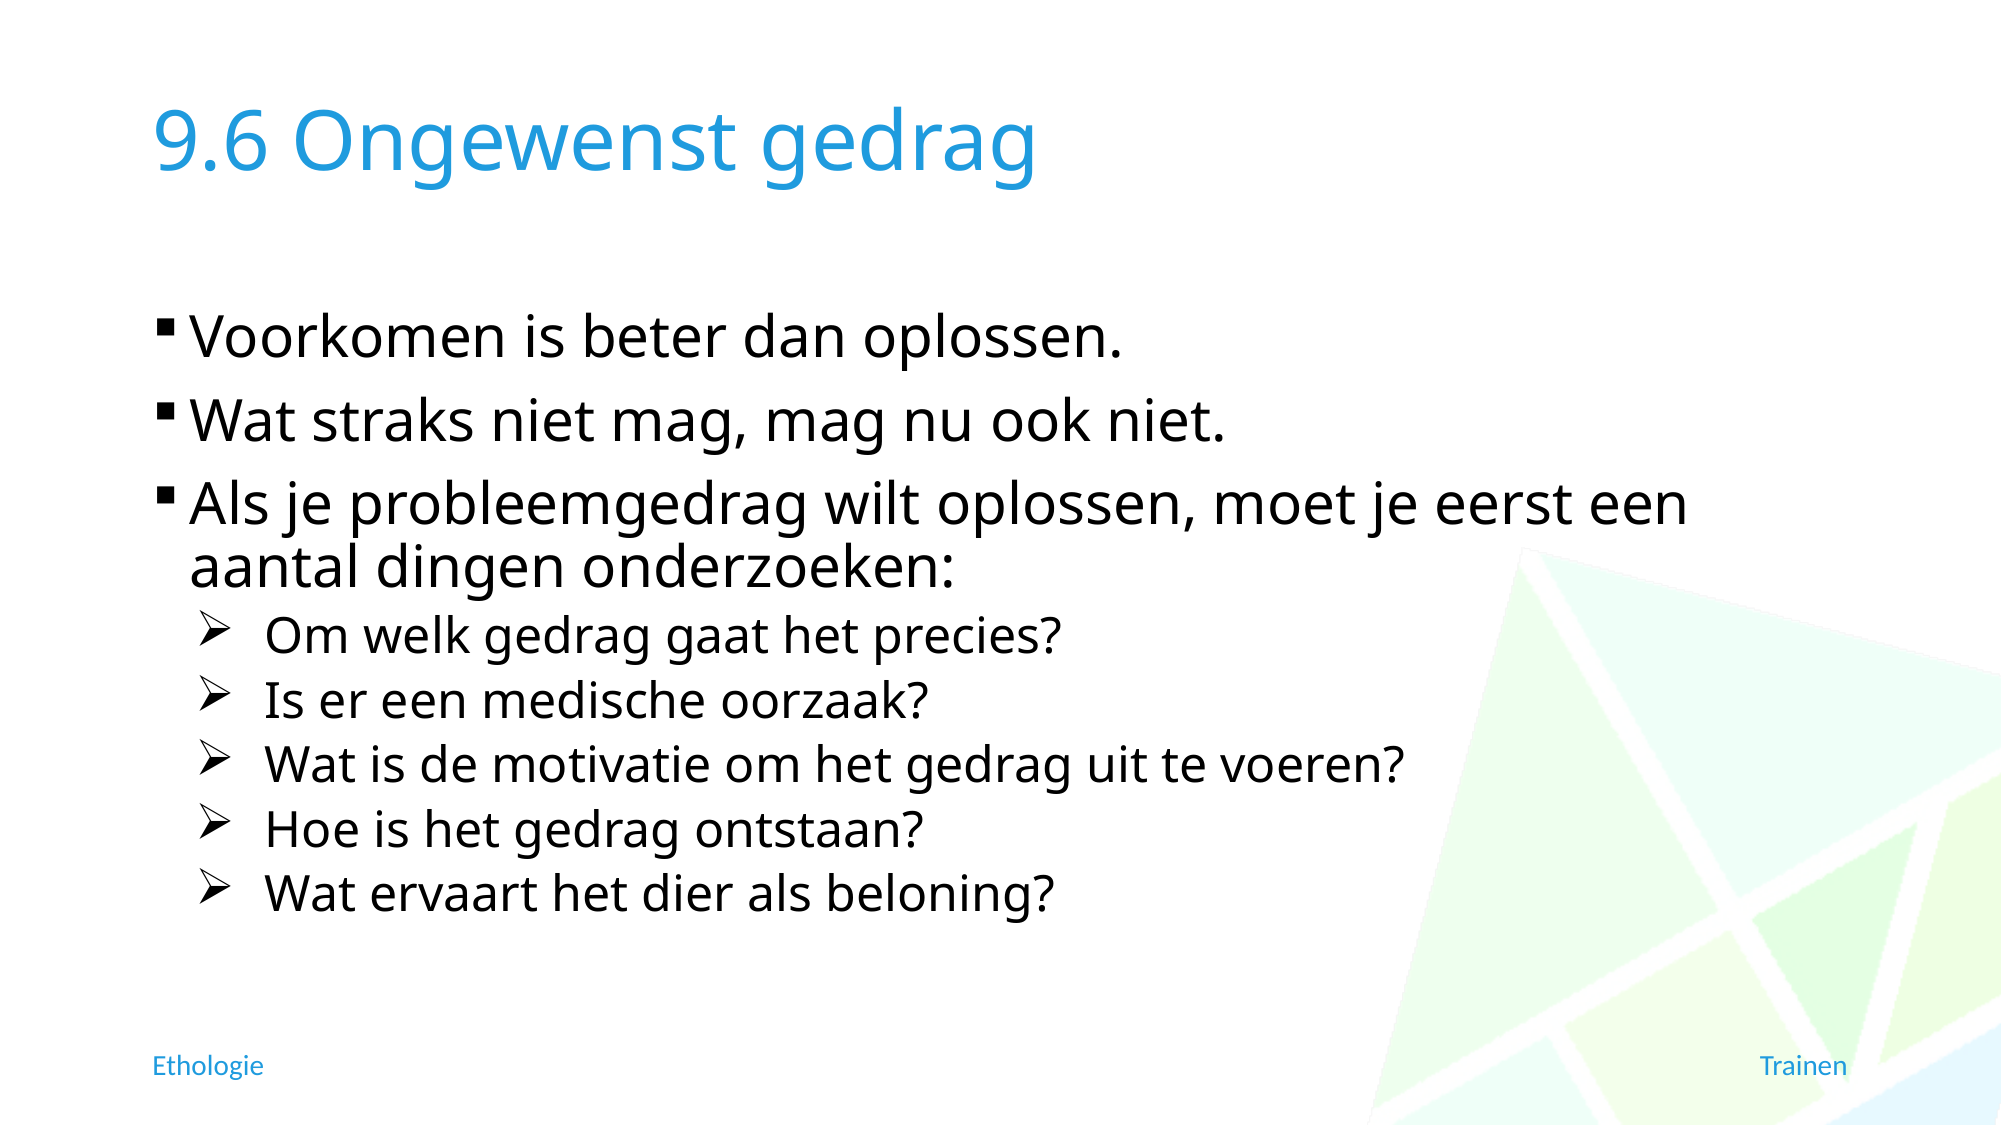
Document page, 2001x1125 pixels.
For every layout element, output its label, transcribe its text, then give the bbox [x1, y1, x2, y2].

list Trainen [1412, 1042, 1863, 1103]
list Voorkomen is beter dan oplossen. Wat straks niet mag, mag nu ook niet. Als je probleemgedrag wilt oplossen, moet je eerst een aantal dingen onderzoeken: Om welk gedrag gaat het precies? Is er een medische oorzaak? Wat is de motivatie om het gedrag uit te voeren? Hoe is het gedrag ontstaan? Wat ervaart het dier als beloning? [137, 299, 1863, 1014]
title 9.6 Ongewenst gedrag [137, 59, 1863, 227]
list Ethologie [137, 1042, 588, 1103]
